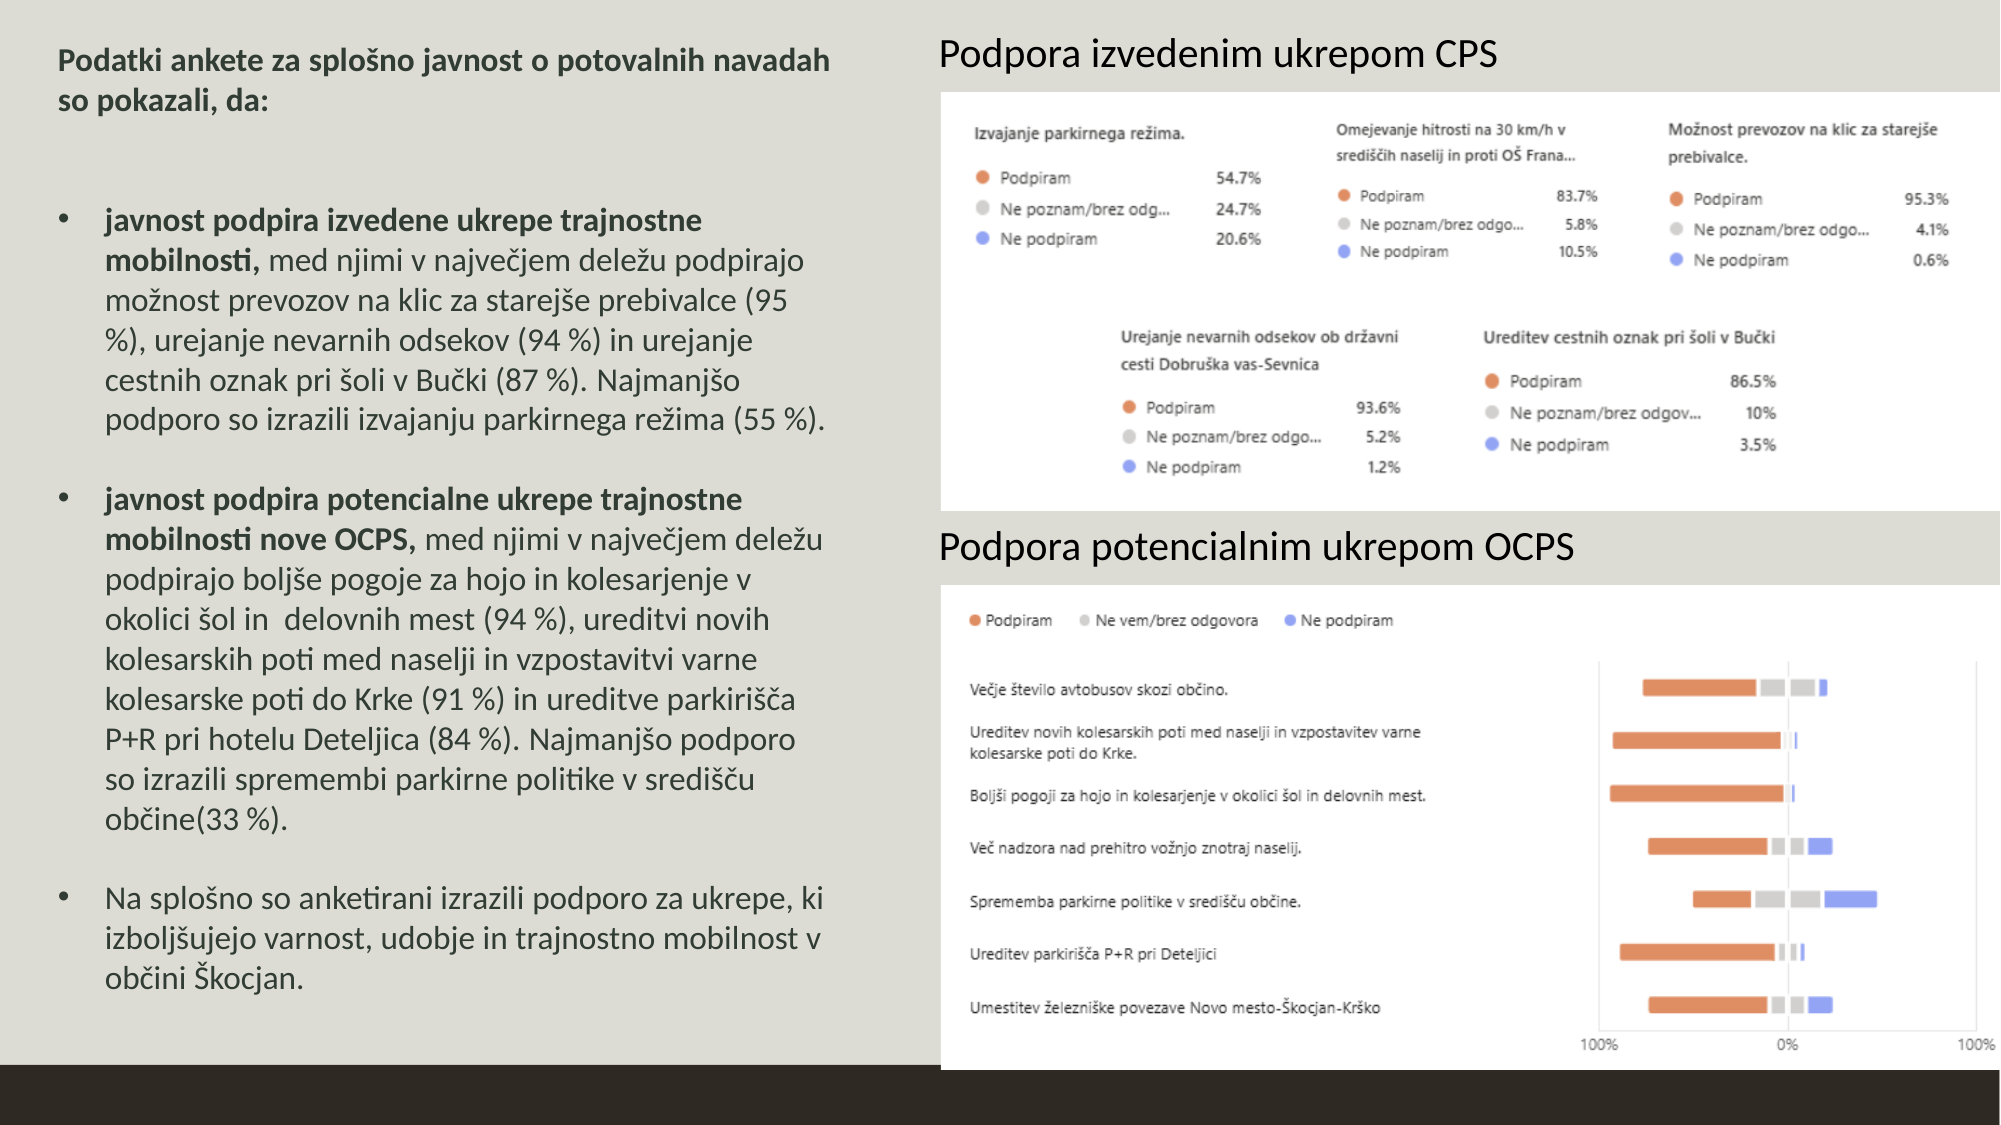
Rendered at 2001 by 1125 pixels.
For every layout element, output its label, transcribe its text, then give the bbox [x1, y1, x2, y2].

picture [940, 92, 2000, 511]
picture [940, 585, 2000, 1070]
text_box Podatki ankete za splošno javnost o potovalnih navadah so pokazali, da: javnost podpira izvedene ukrepe trajnostne mobilnosti, med njimi v največjem deležu podpirajo možnost prevozov na klic za starejše prebivalce (95 %), urejanje nevarnih odsekov (94 %) in urejanje cestnih oznak pri šoli v Bučki (87 %). Najmanjšo podporo so izrazili izvajanju parkirnega režima (55 %). javnost podpira potencialne ukrepe trajnostne mobilnosti nove OCPS, med njimi v največjem deležu podpirajo boljše pogoje za hojo in kolesarjenje v okolici šol in delovnih mest (94 %), ureditvi novih kolesarskih poti med naselji in vzpostavitvi varne kolesarske poti do Krke (91 %) in ureditve parkirišča P+R pri hotelu Deteljica (84 %). Najmanjšo podporo so izrazili spremembi parkirne politike v središču občine(33 %). Na splošno so anketirani izrazili podporo za ukrepe, ki izboljšujejo varnost, udobje in trajnostno mobilnost v občini Škocjan. [43, 30, 847, 1004]
text_box Podpora potencialnim ukrepom OCPS [924, 510, 1622, 895]
text_box Podpora izvedenim ukrepom CPS [924, 18, 1622, 403]
